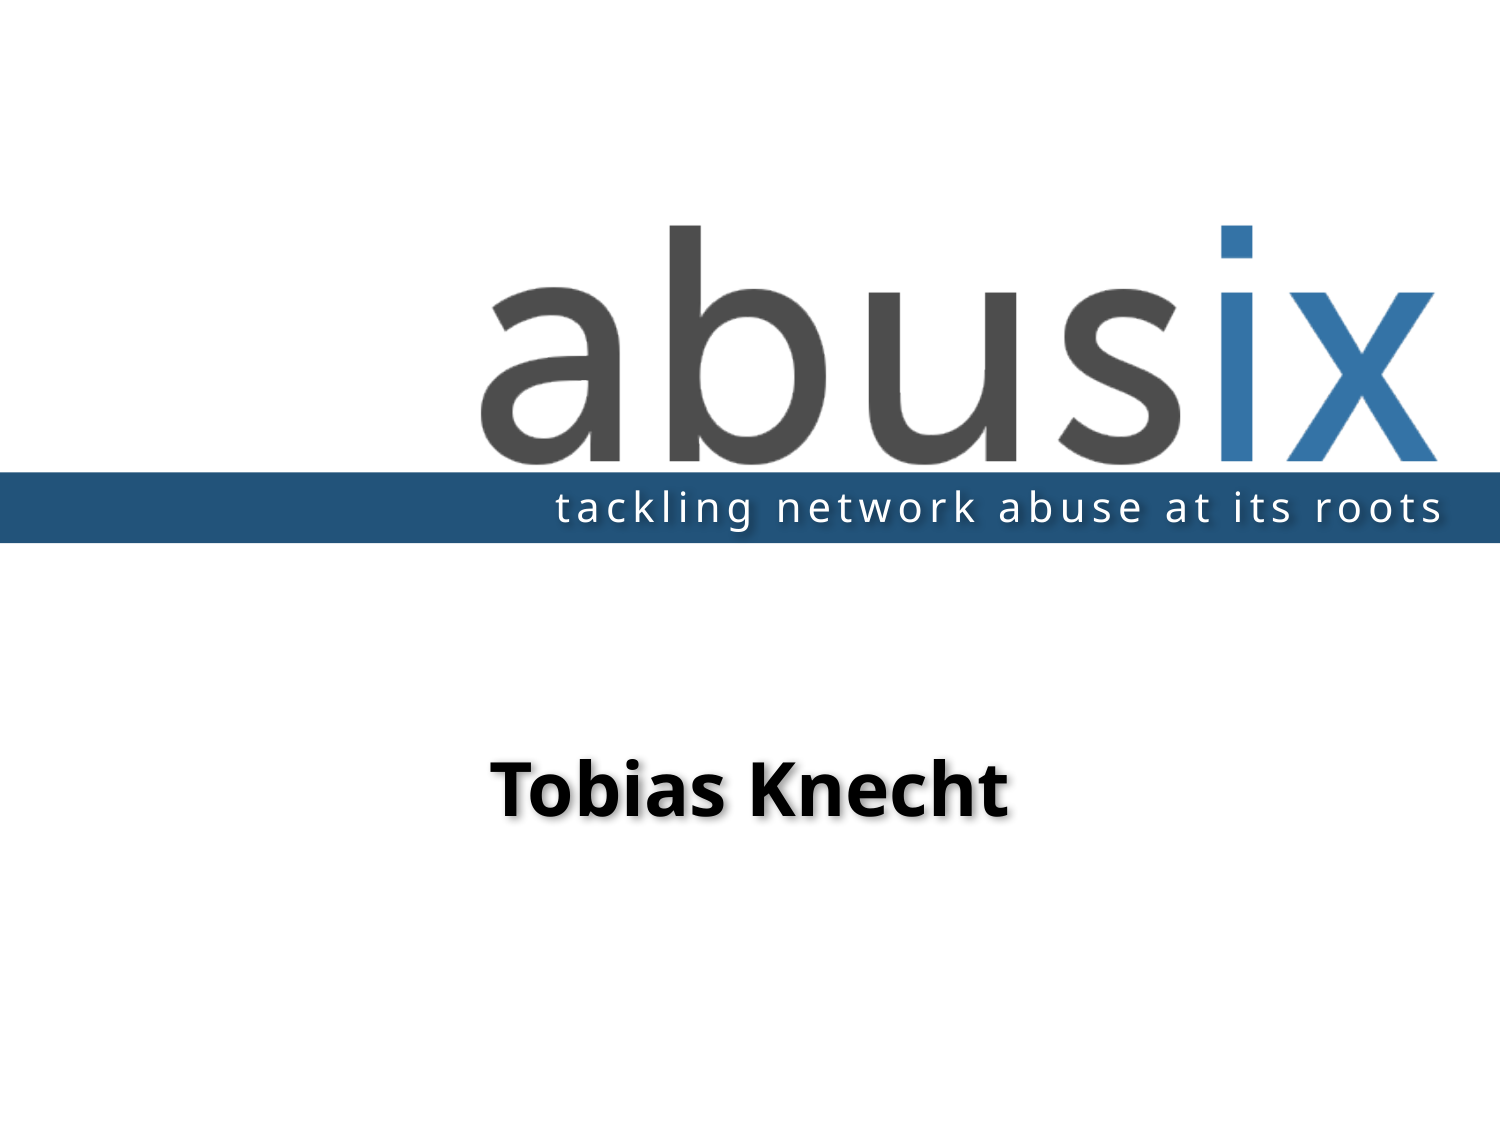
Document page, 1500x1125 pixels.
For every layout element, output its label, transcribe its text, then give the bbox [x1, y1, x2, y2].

text_box Tobias Knecht [0, 574, 1500, 839]
picture [460, 185, 1454, 506]
